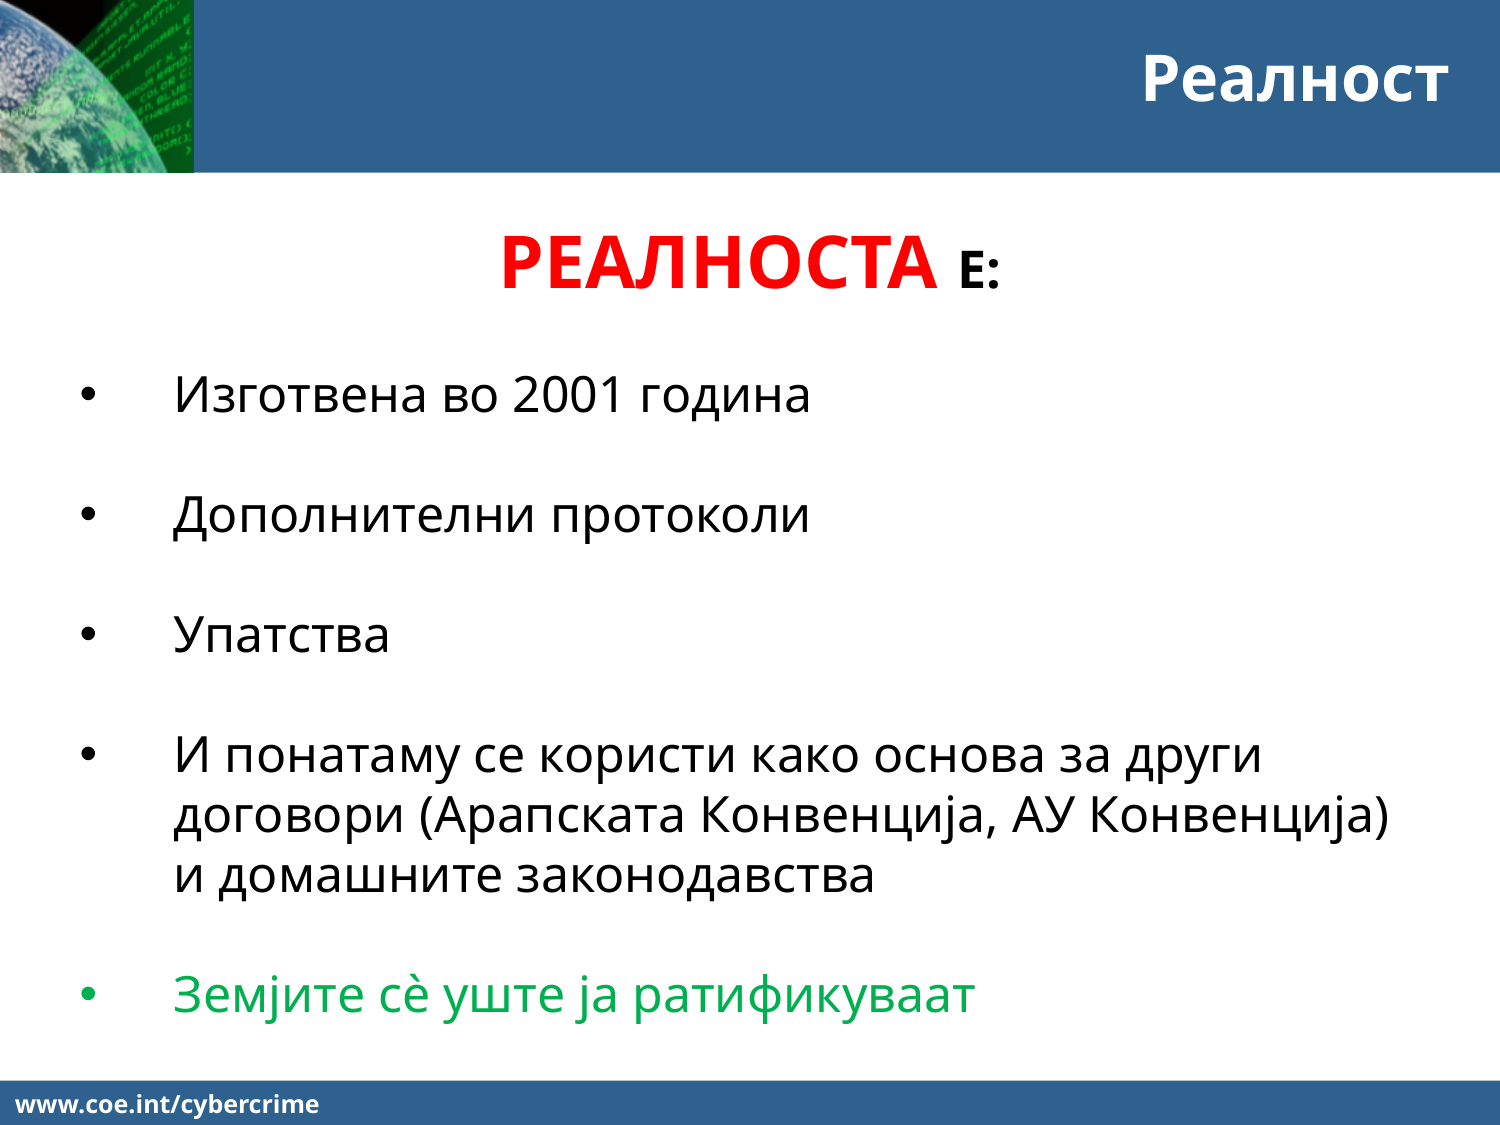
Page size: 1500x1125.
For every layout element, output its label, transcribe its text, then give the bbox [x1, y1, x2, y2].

picture [0, 0, 194, 173]
text_box РЕАЛНОСТА Е: Изготвена во 2001 година Дополнителни протоколи Упатства И понатаму се користи како основа за други договори (Арапската Конвенција, АУ Конвенција) и домашните законодавства Земјите сѐ уште ја ратификуваат [64, 207, 1436, 1079]
text_box Реалност [206, 29, 1483, 122]
text_box www.coe.int/cybercrime [0, 1079, 1500, 1125]
text_box [197, 0, 1500, 175]
